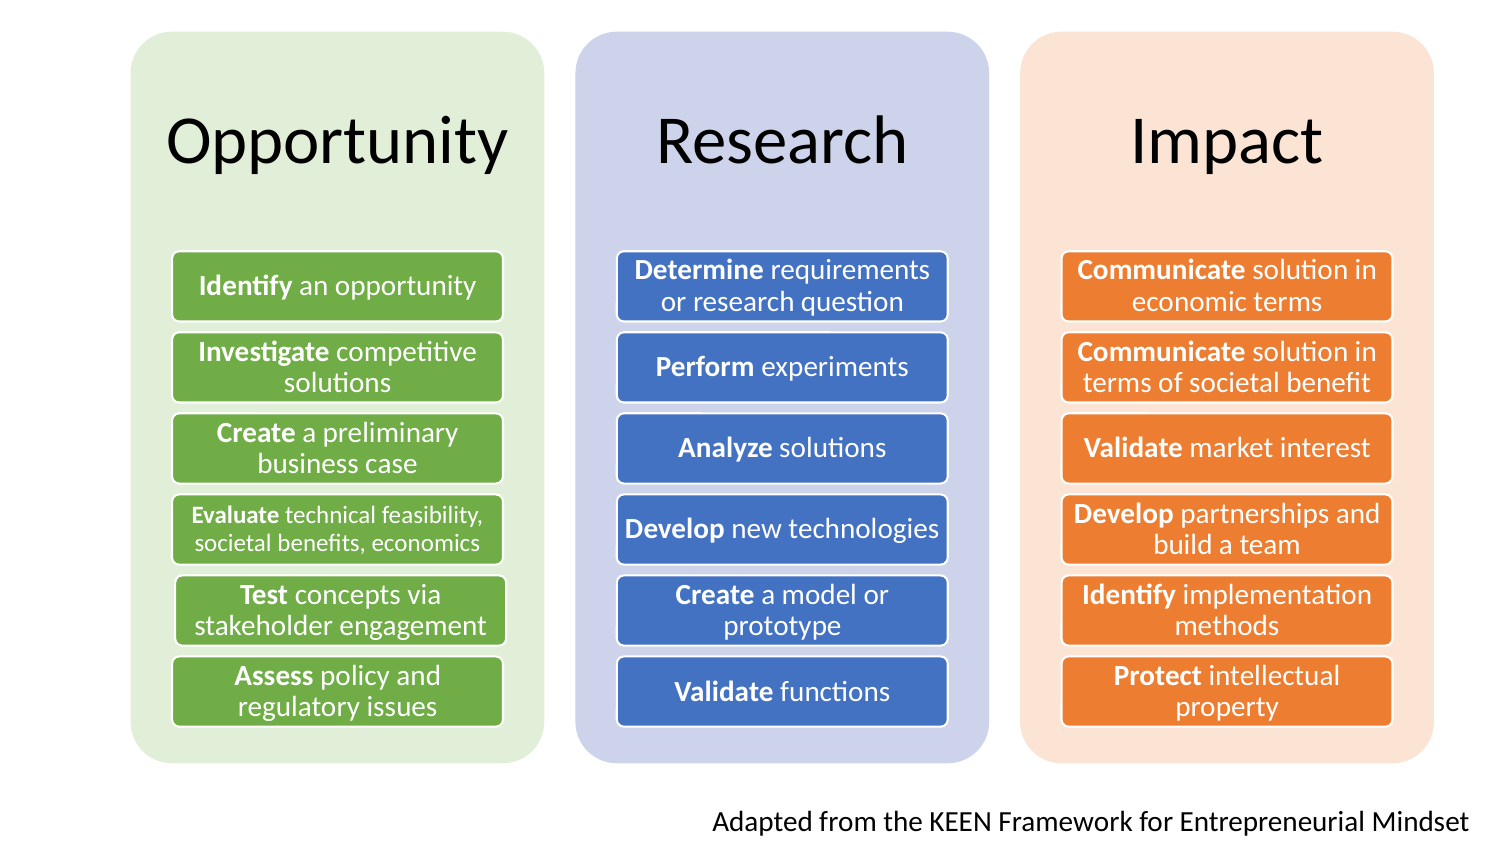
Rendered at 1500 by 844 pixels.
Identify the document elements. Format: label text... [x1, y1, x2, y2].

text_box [130, 31, 1435, 764]
text_box Adapted from the KEEN Framework for Entrepreneurial Mindset [701, 797, 1492, 844]
